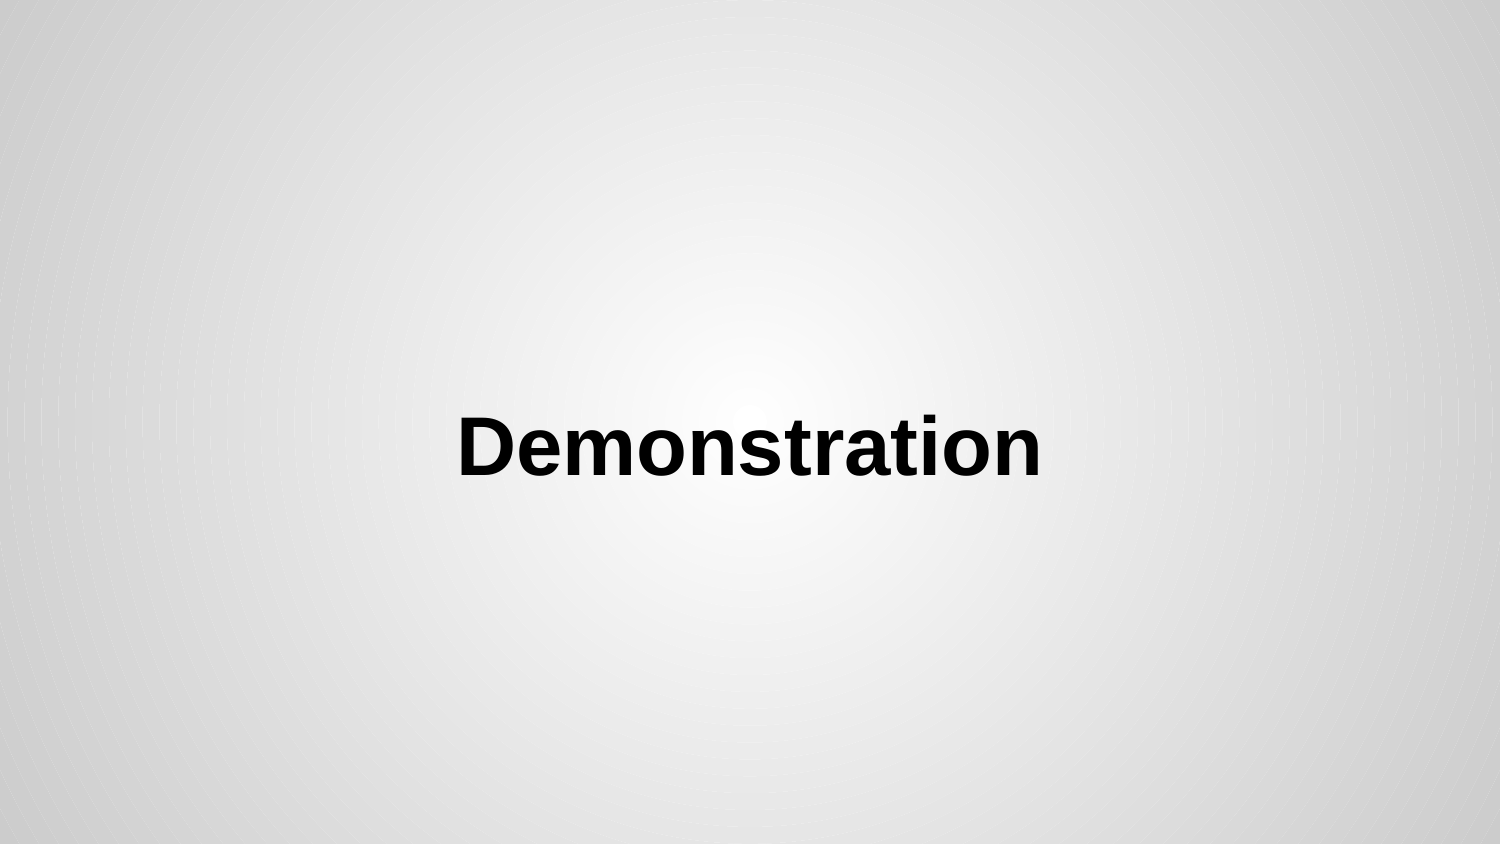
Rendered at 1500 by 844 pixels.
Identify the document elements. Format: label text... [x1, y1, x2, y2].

list Demonstration [75, 196, 1425, 808]
